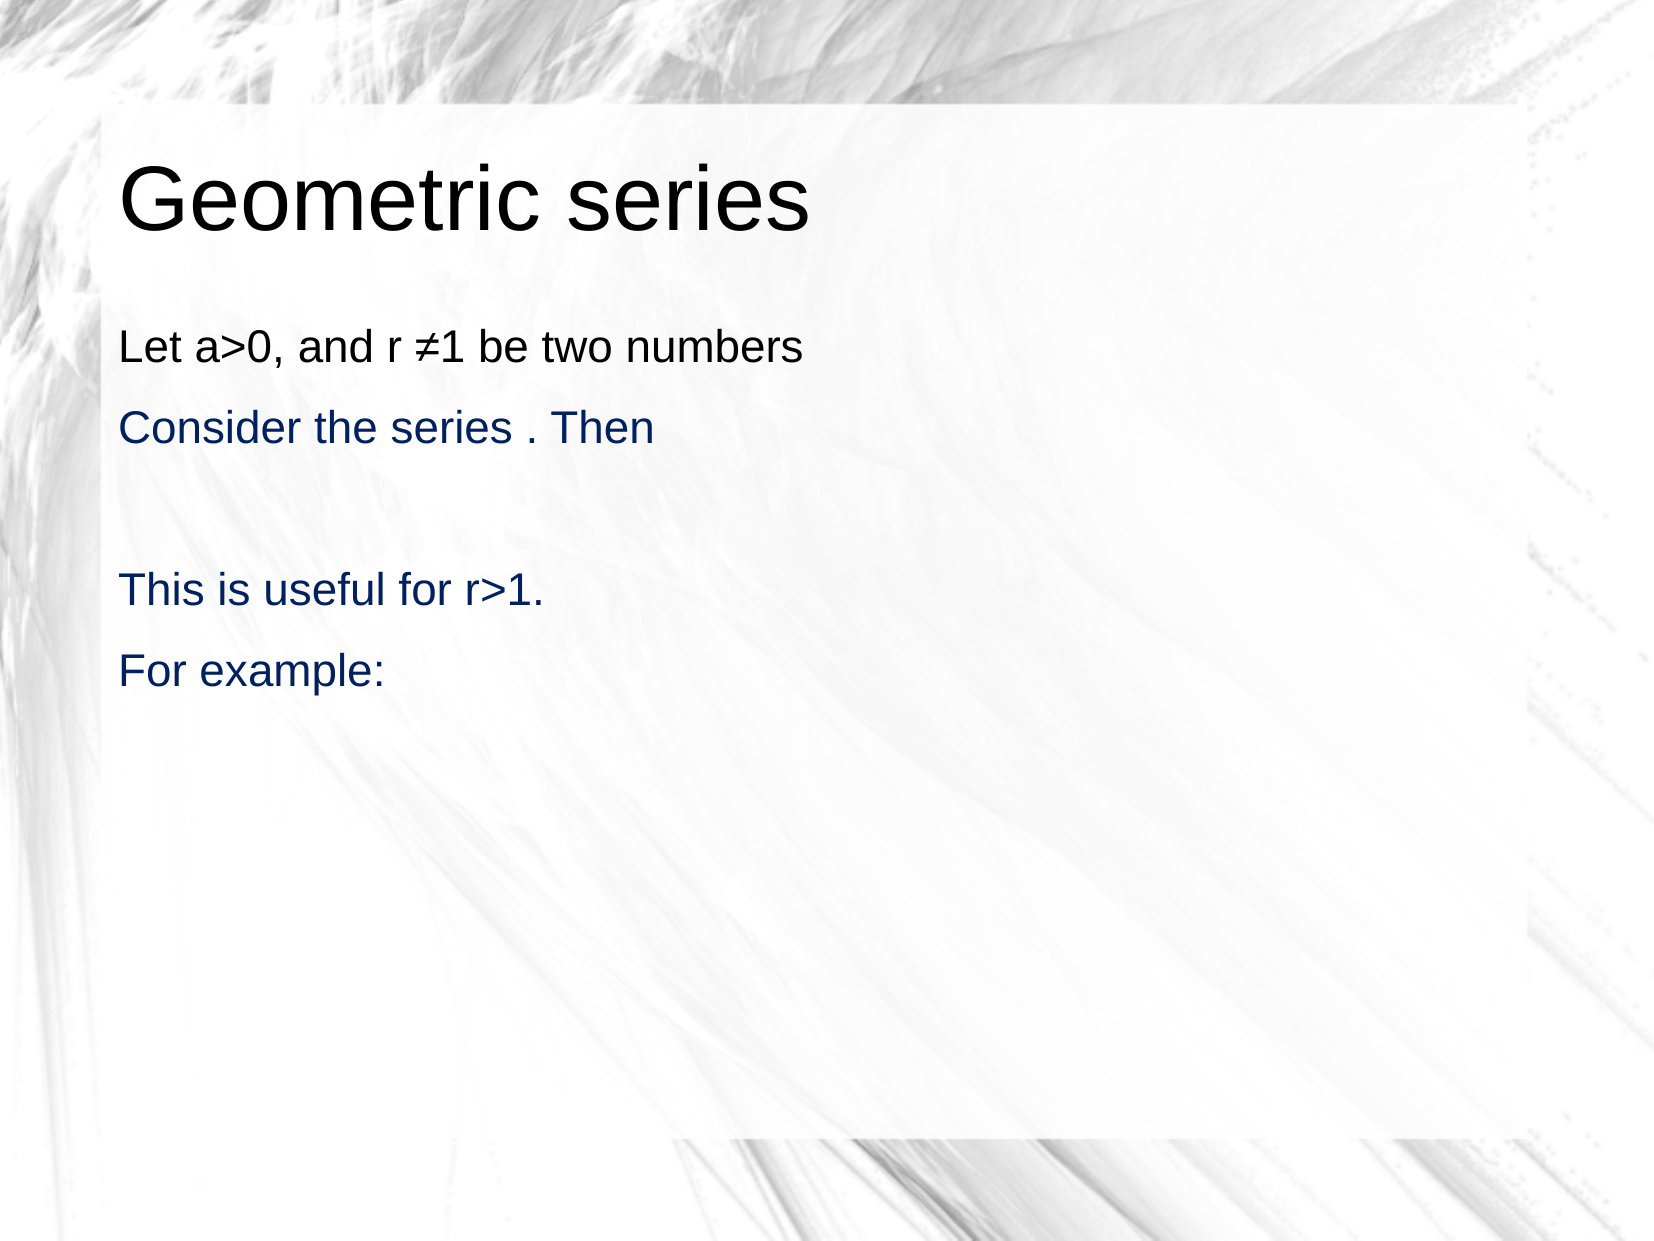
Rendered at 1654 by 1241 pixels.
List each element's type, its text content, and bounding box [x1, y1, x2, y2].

picture [0, 0, 1654, 1241]
title Geometric series [118, 112, 1506, 281]
